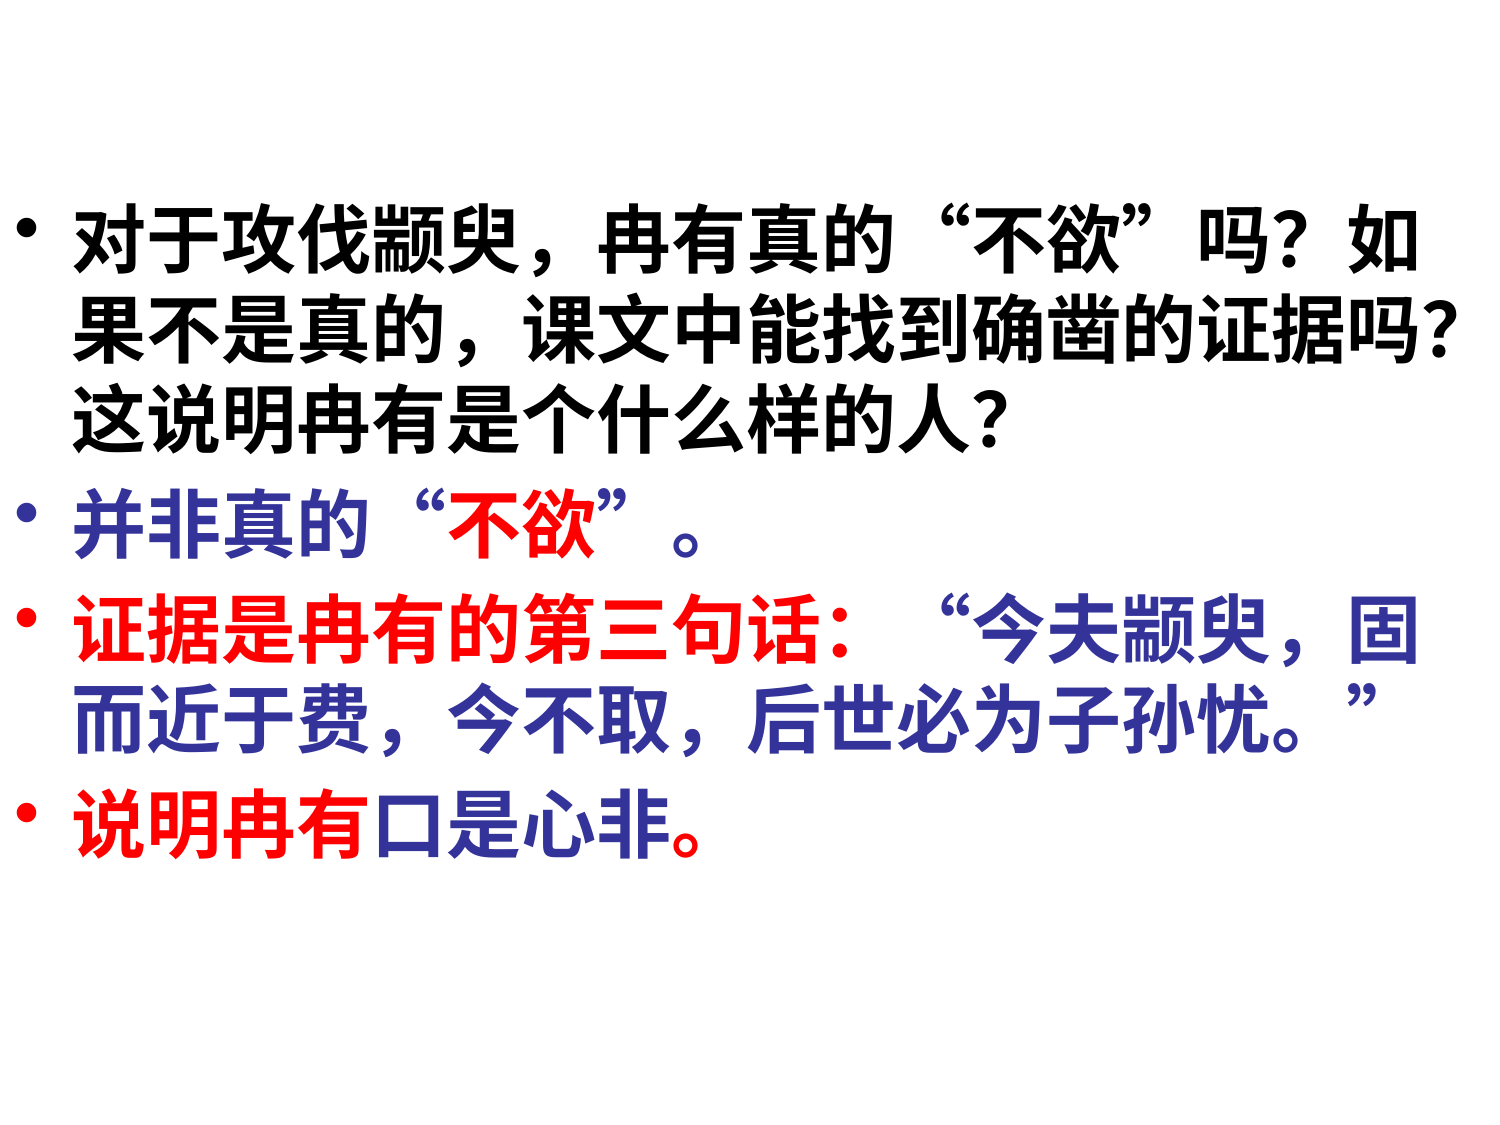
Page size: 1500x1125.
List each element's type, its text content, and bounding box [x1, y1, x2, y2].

list 对于攻伐颛臾，冉有真的“不欲”吗？如果不是真的，课文中能找到确凿的证据吗？这说明冉有是个什么样的人？ 并非真的“不欲”。 证据是冉有的第三句话：“今夫颛臾，固而近于费，今不取，后世必为子孙忧。” 说明冉有口是心非。 [0, 184, 1500, 1063]
